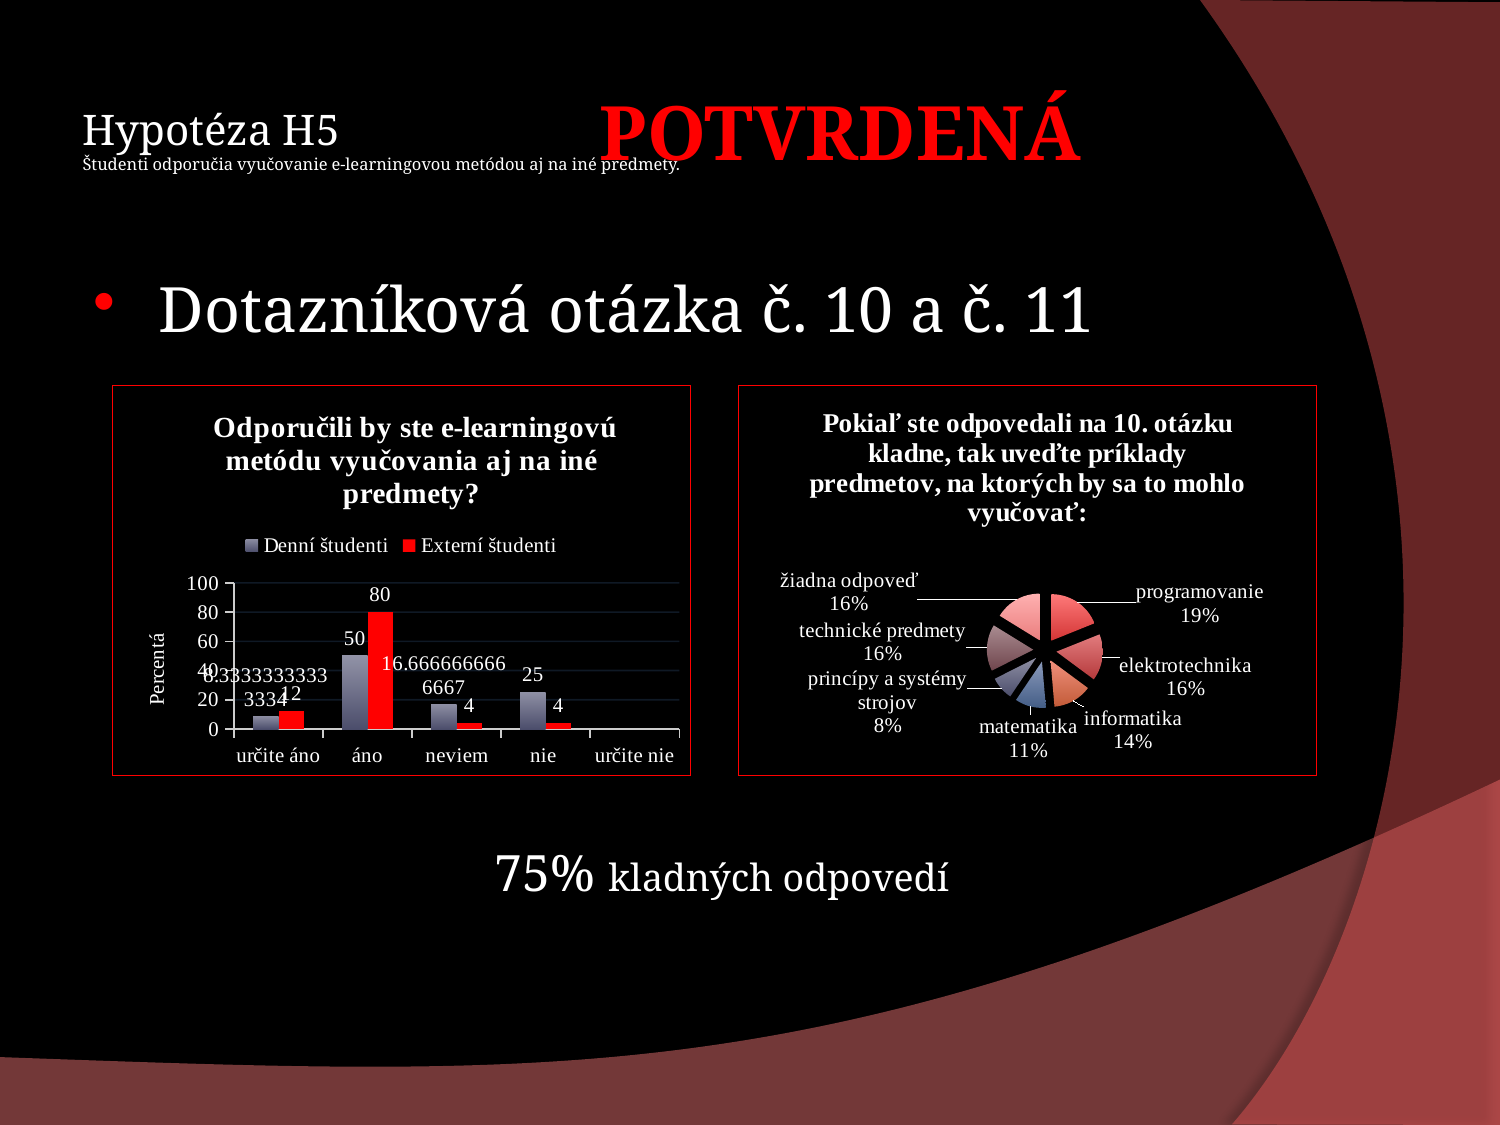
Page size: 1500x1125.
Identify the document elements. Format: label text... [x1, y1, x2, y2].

chart [111, 385, 692, 776]
text_box 75% kladných odpovedí [479, 834, 964, 909]
text_box POTVRDENÁ [584, 78, 1128, 183]
list Dotazníková otázka č. 10 a č. 11 [75, 262, 1300, 1047]
chart [737, 385, 1318, 776]
title Hypotéza H5 Študenti odporučia vyučovanie e-learningovou metódou aj na iné predmety. [75, 45, 1300, 233]
